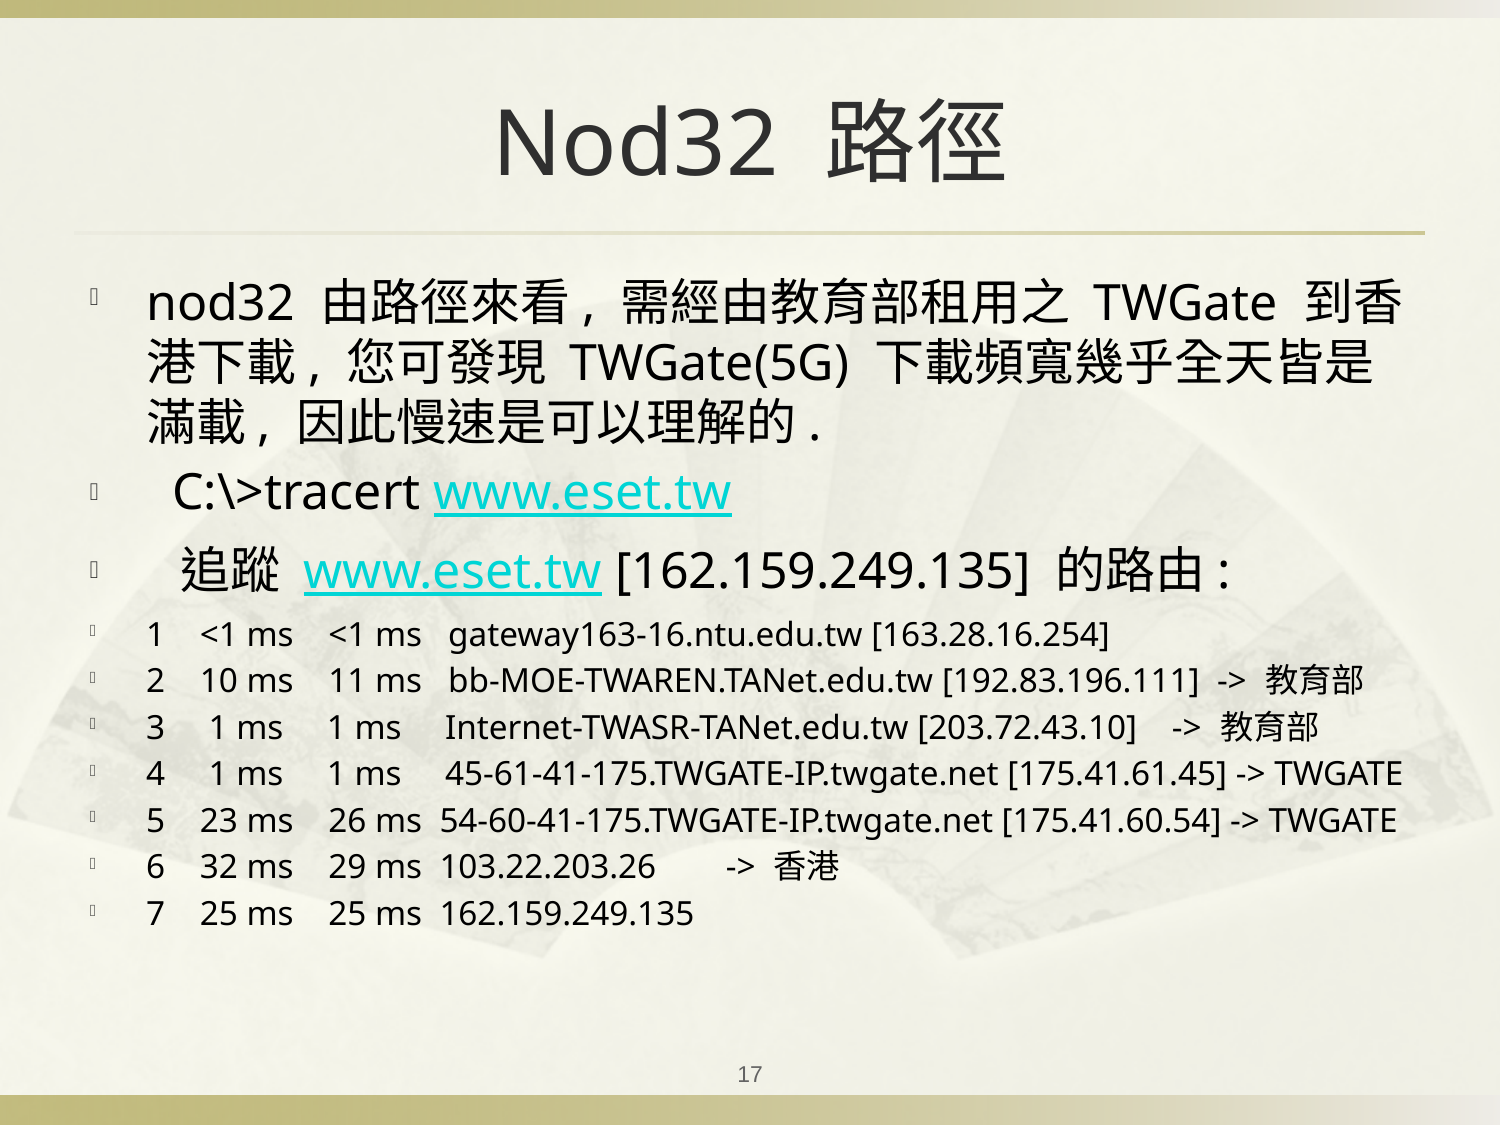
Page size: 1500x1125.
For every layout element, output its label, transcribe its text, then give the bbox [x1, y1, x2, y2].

list nod32 由路徑來看, 需經由教育部租用之 TWGate 到香港下載, 您可發現 TWGate(5G) 下載頻寬幾乎全天皆是滿載, 因此慢速是可以理解的. C:\>tracert www.eset.tw 追蹤 www.eset.tw [162.159.249.135] 的路由: 1 <1 ms <1 ms gateway163-16.ntu.edu.tw [163.28.16.254] 2 10 ms 11 ms bb-MOE-TWAREN.TANet.edu.tw [192.83.196.111] -> 教育部 3 1 ms 1 ms Internet-TWASR-TANet.edu.tw [203.72.43.10] -> 教育部 4 1 ms 1 ms 45-61-41-175.TWGATE-IP.twgate.net [175.41.61.45] -> TWGATE 5 23 ms 26 ms 54-60-41-175.TWGATE-IP.twgate.net [175.41.60.54] -> TWGATE 6 32 ms 29 ms 103.22.203.26 -> 香港 7 25 ms 25 ms 162.159.249.135 [75, 262, 1425, 1032]
title Nod32 路徑 [75, 45, 1425, 233]
slide_number 17 [675, 1050, 825, 1097]
